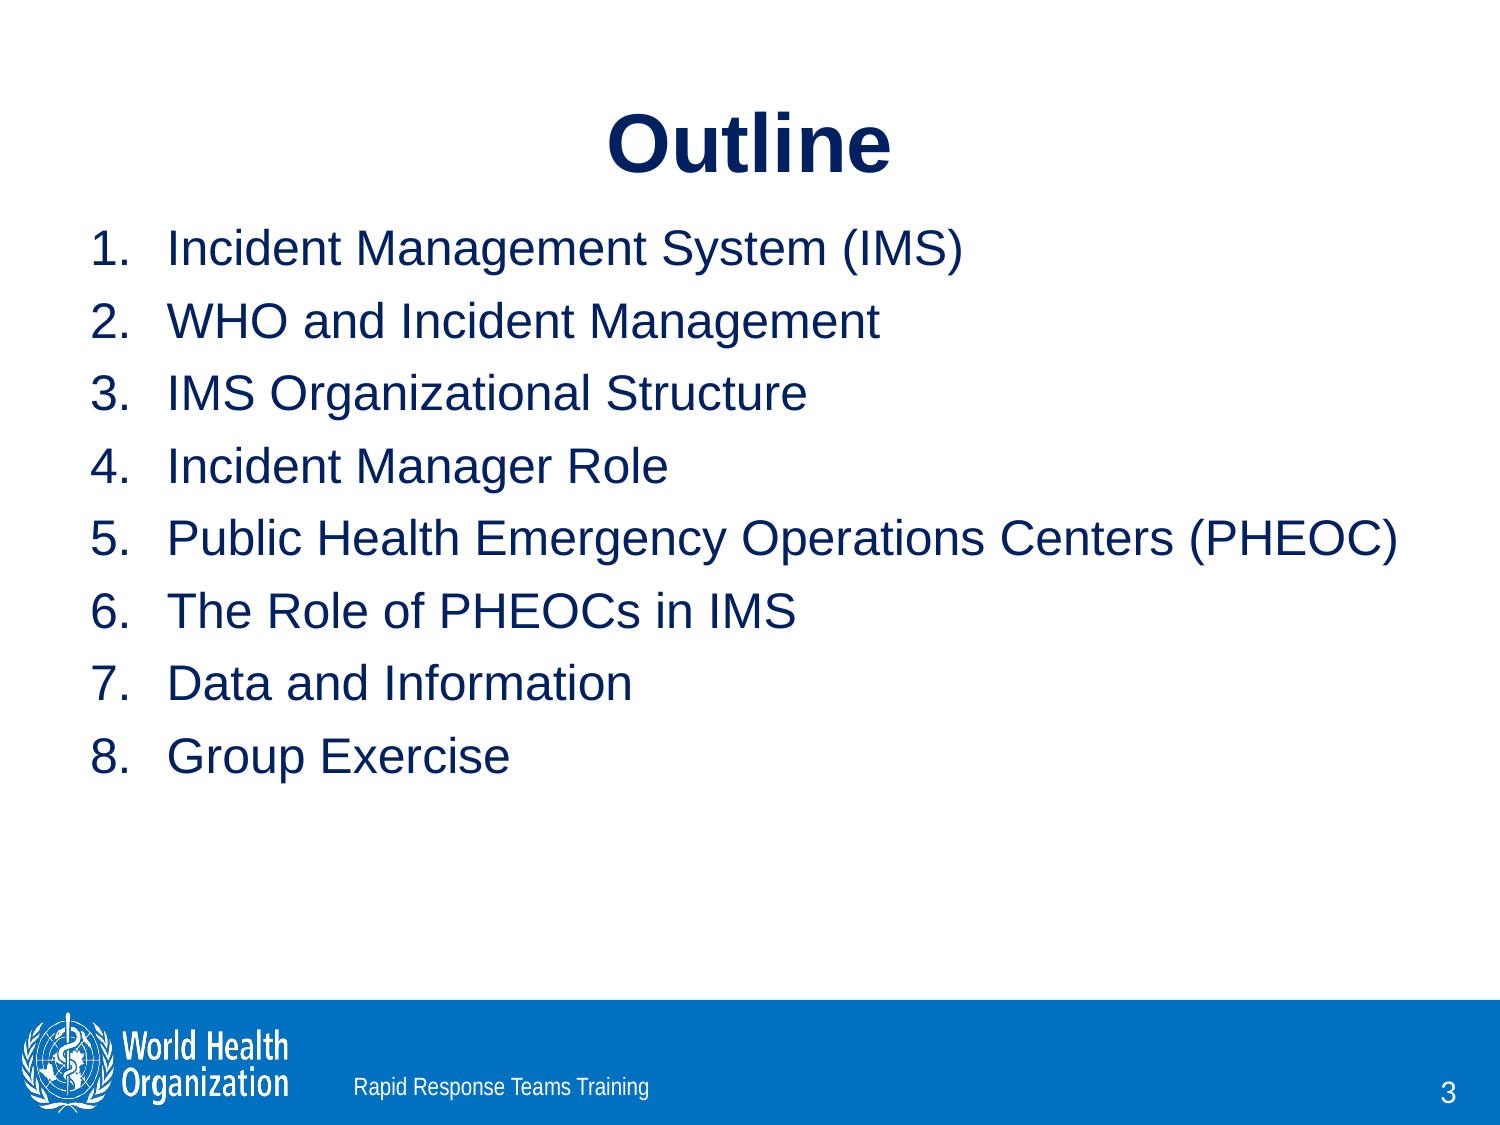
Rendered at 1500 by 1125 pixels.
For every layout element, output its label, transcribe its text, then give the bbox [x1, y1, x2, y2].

picture [21, 1012, 288, 1113]
title Outline [75, 45, 1425, 208]
list Incident Management System (IMS) WHO and Incident Management IMS Organizational Structure Incident Manager Role Public Health Emergency Operations Centers (PHEOC) The Role of PHEOCs in IMS Data and Information Group Exercise [75, 208, 1425, 993]
